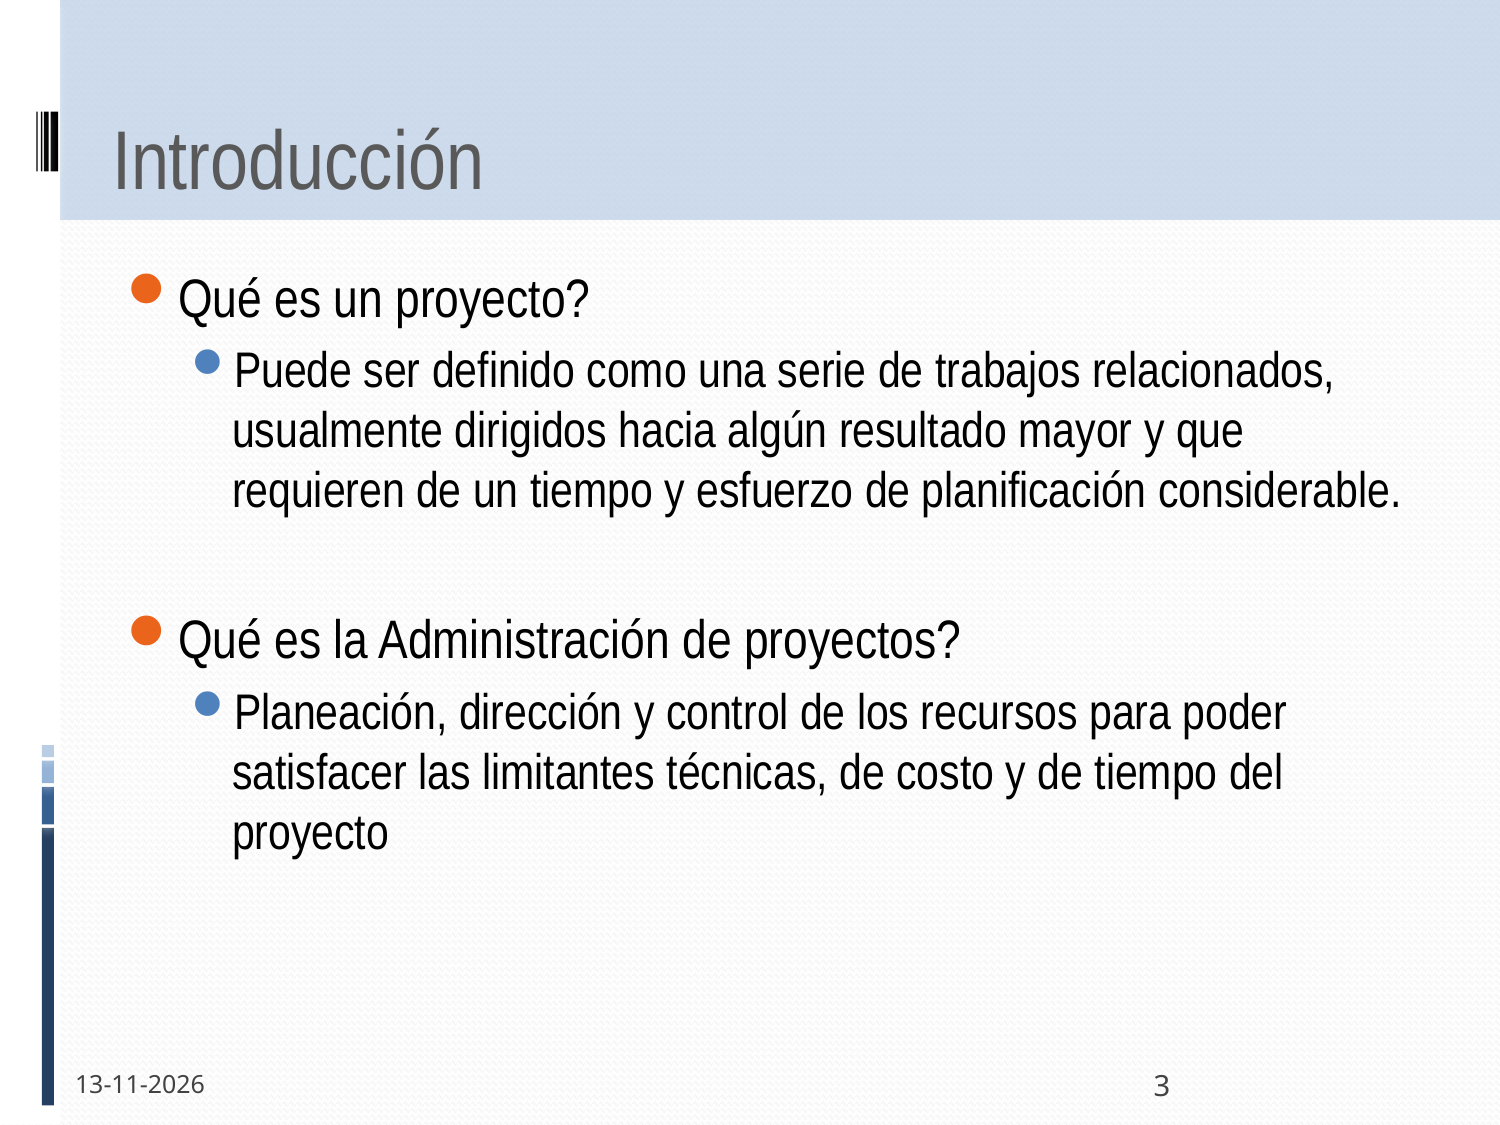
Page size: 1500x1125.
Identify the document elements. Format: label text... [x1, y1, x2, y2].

title Introducción [111, 18, 1436, 207]
list Qué es un proyecto? Puede ser definido como una serie de trabajos relacionados, usualmente dirigidos hacia algún resultado mayor y que requieren de un tiempo y esfuerzo de planificación considerable. Qué es la Administración de proyectos? Planeación, dirección y control de los recursos para poder satisfacer las limitantes técnicas, de costo y de tiempo del proyecto [111, 255, 1436, 1038]
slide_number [75, 1042, 243, 1103]
slide_number 3 [1045, 1046, 1171, 1107]
